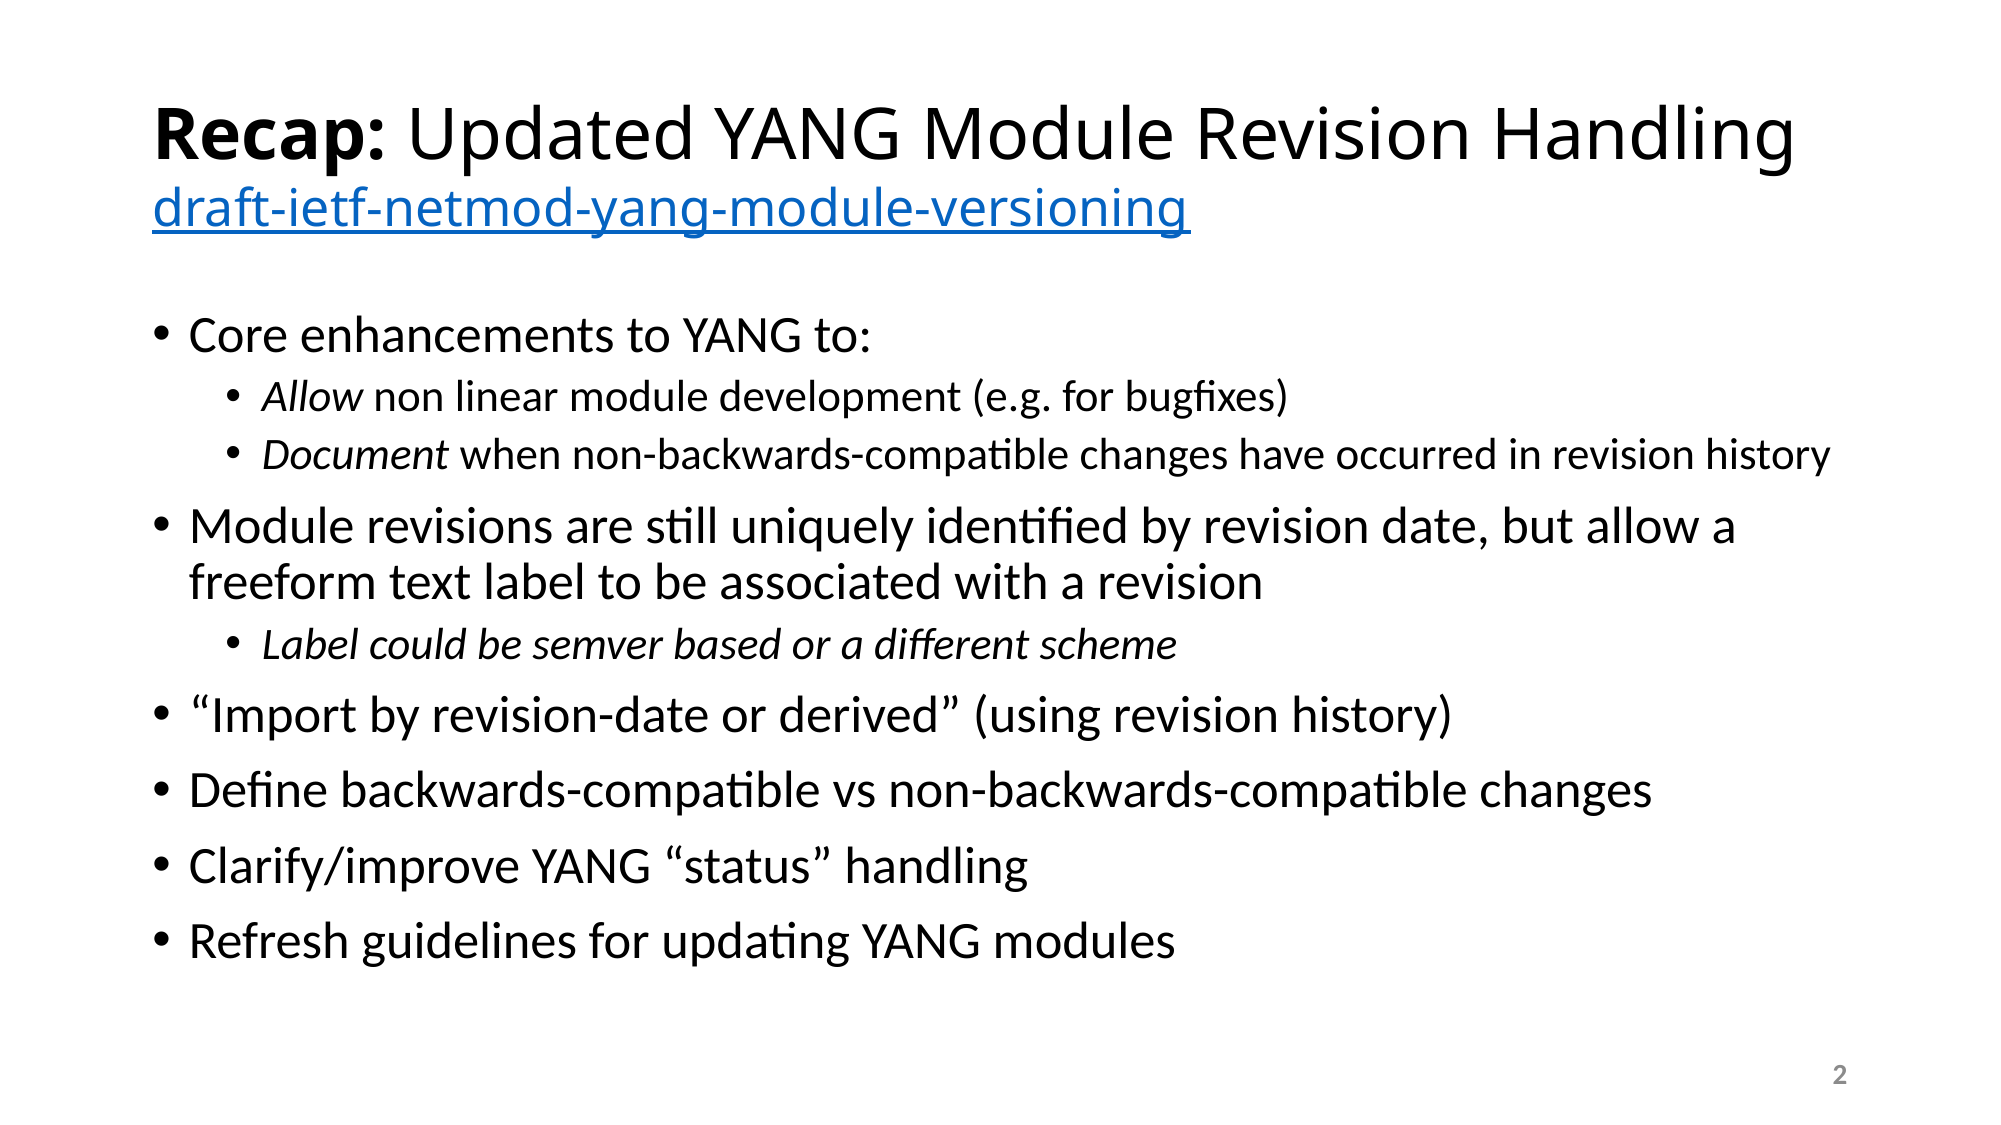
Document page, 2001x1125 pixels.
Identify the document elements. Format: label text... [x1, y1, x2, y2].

list Core enhancements to YANG to: Allow non linear module development (e.g. for bugfixes) Document when non-backwards-compatible changes have occurred in revision history Module revisions are still uniquely identified by revision date, but allow a freeform text label to be associated with a revision Label could be semver based or a different scheme “Import by revision-date or derived” (using revision history) Define backwards-compatible vs non-backwards-compatible changes Clarify/improve YANG “status” handling Refresh guidelines for updating YANG modules [137, 299, 1863, 1014]
title Recap: Updated YANG Module Revision Handling draft-ietf-netmod-yang-module-versioning [137, 59, 1863, 278]
slide_number 2 [1412, 1042, 1863, 1103]
